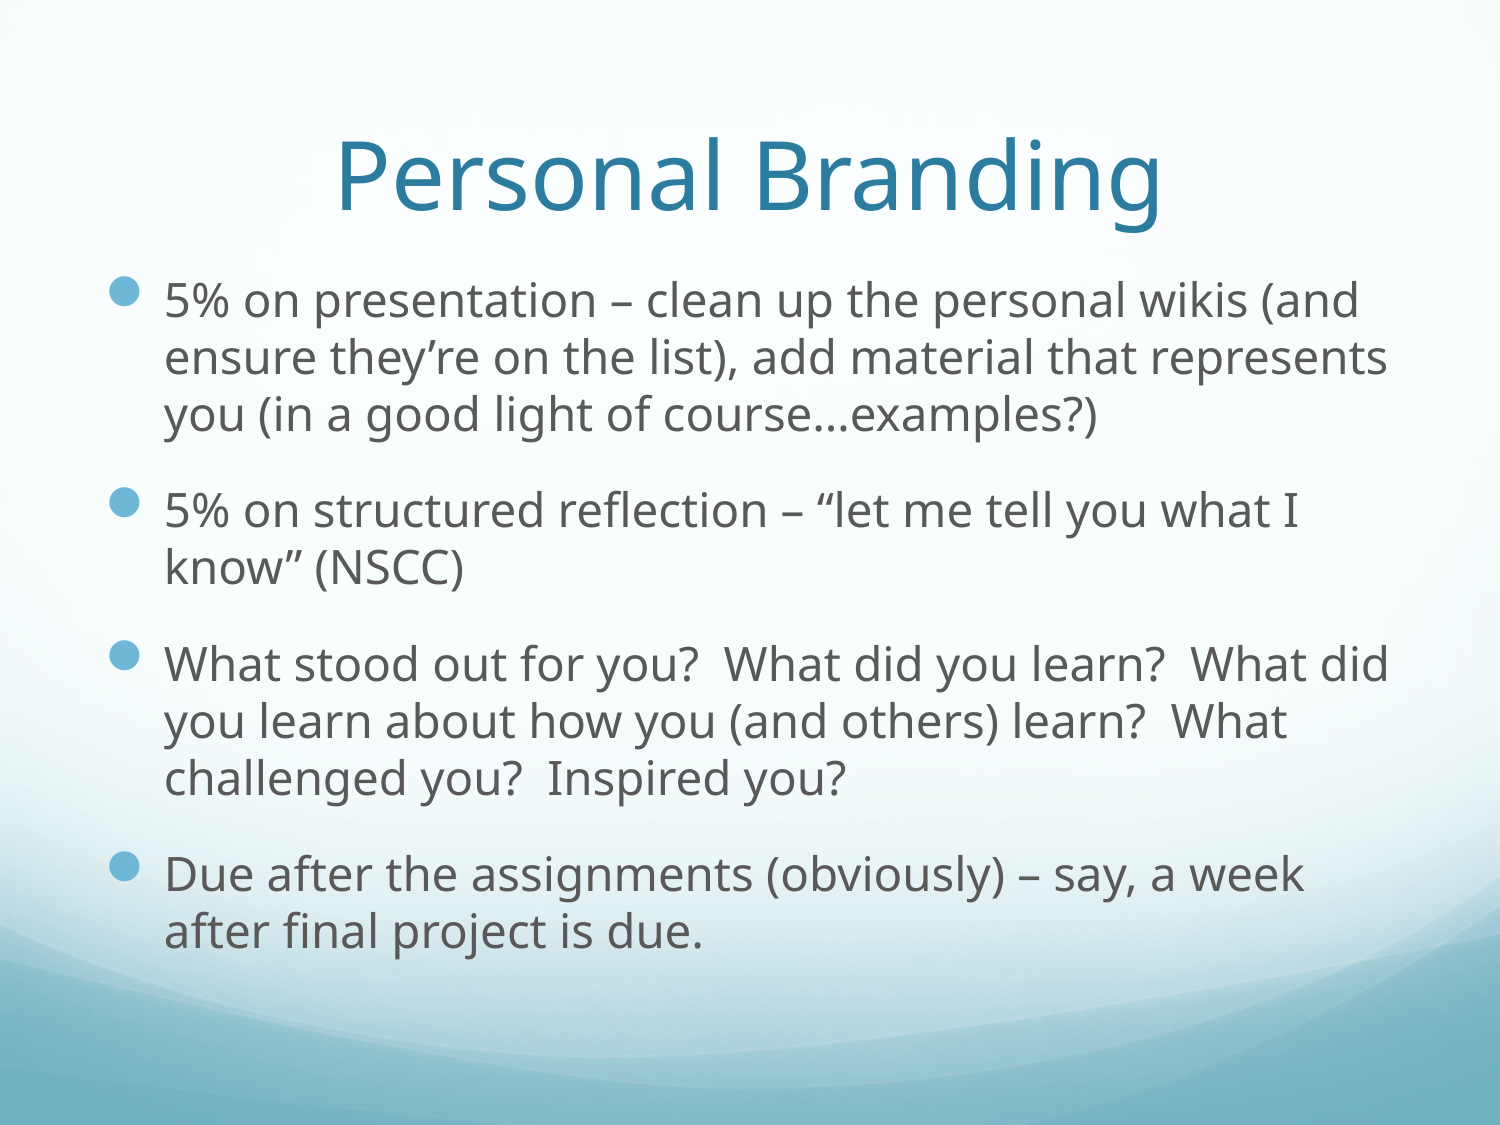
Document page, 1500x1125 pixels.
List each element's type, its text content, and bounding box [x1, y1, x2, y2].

title Personal Branding [90, 17, 1410, 237]
list 5% on presentation – clean up the personal wikis (and ensure they’re on the list), add material that represents you (in a good light of course…examples?) 5% on structured reflection – “let me tell you what I know” (NSCC) What stood out for you? What did you learn? What did you learn about how you (and others) learn? What challenged you? Inspired you? Due after the assignments (obviously) – say, a week after final project is due. [90, 262, 1410, 975]
